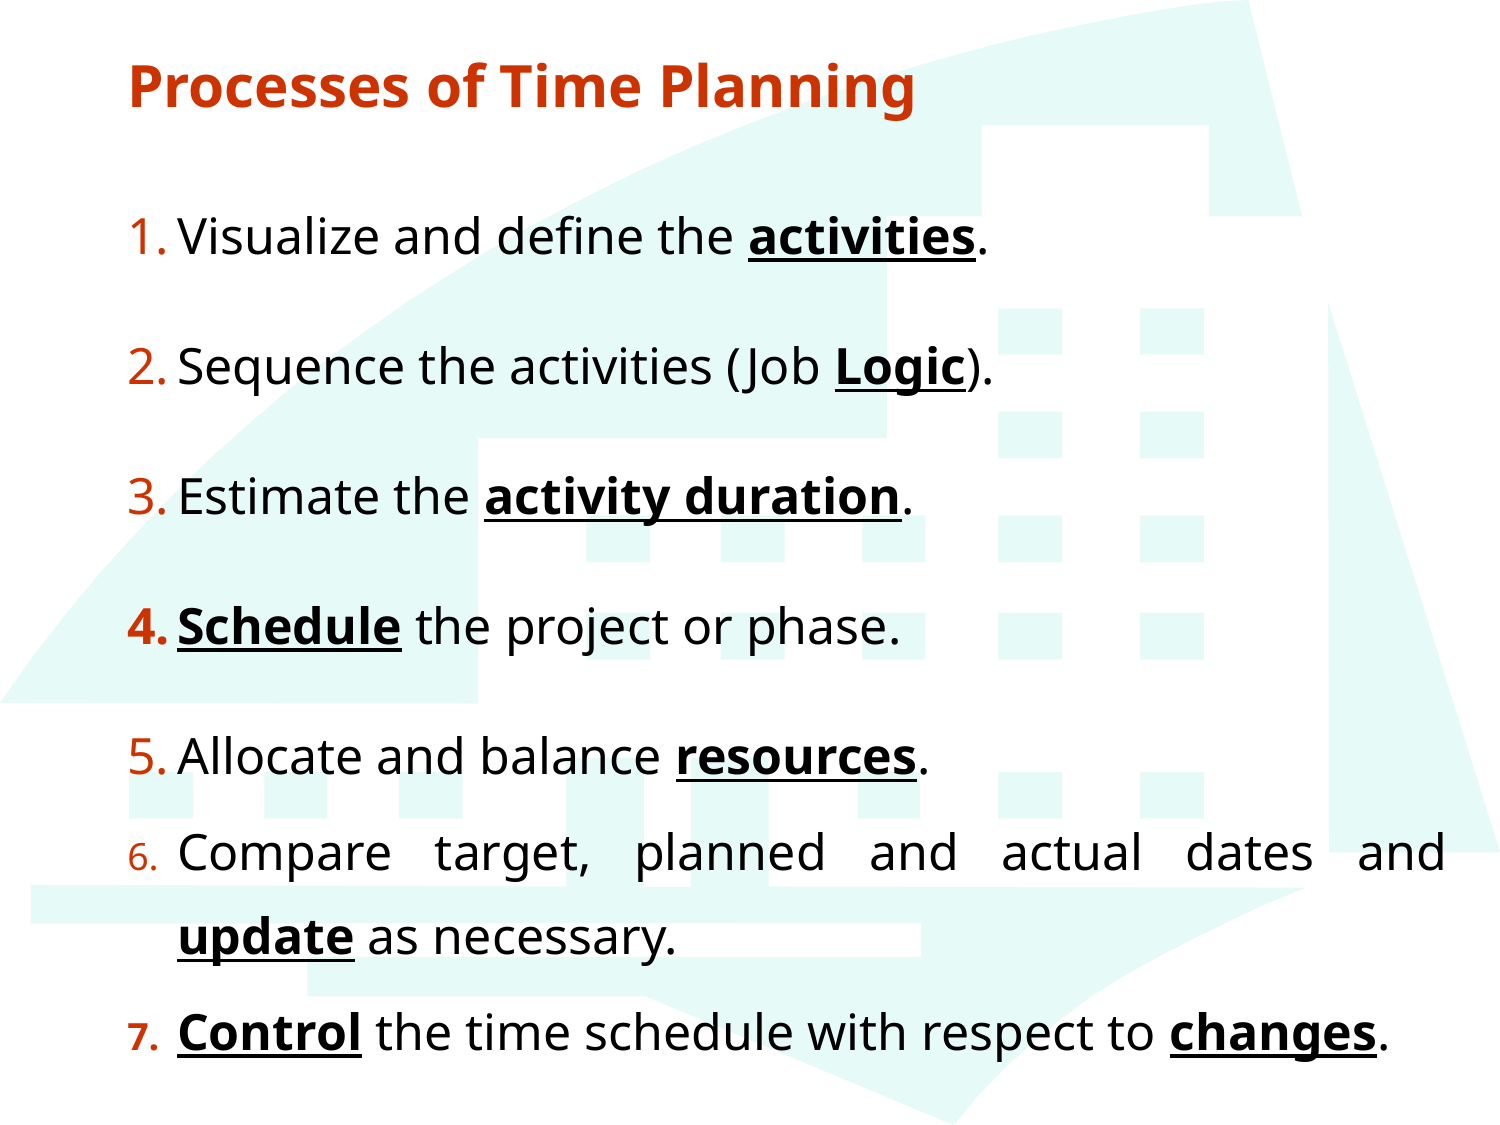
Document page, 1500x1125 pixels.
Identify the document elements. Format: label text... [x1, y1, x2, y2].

title Processes of Time Planning [112, 50, 1075, 135]
list Visualize and define the activities. Sequence the activities (Job Logic). Estimate the activity duration. Schedule the project or phase. Allocate and balance resources. Compare target, planned and actual dates and update as necessary. Control the time schedule with respect to changes. [112, 137, 1463, 1088]
